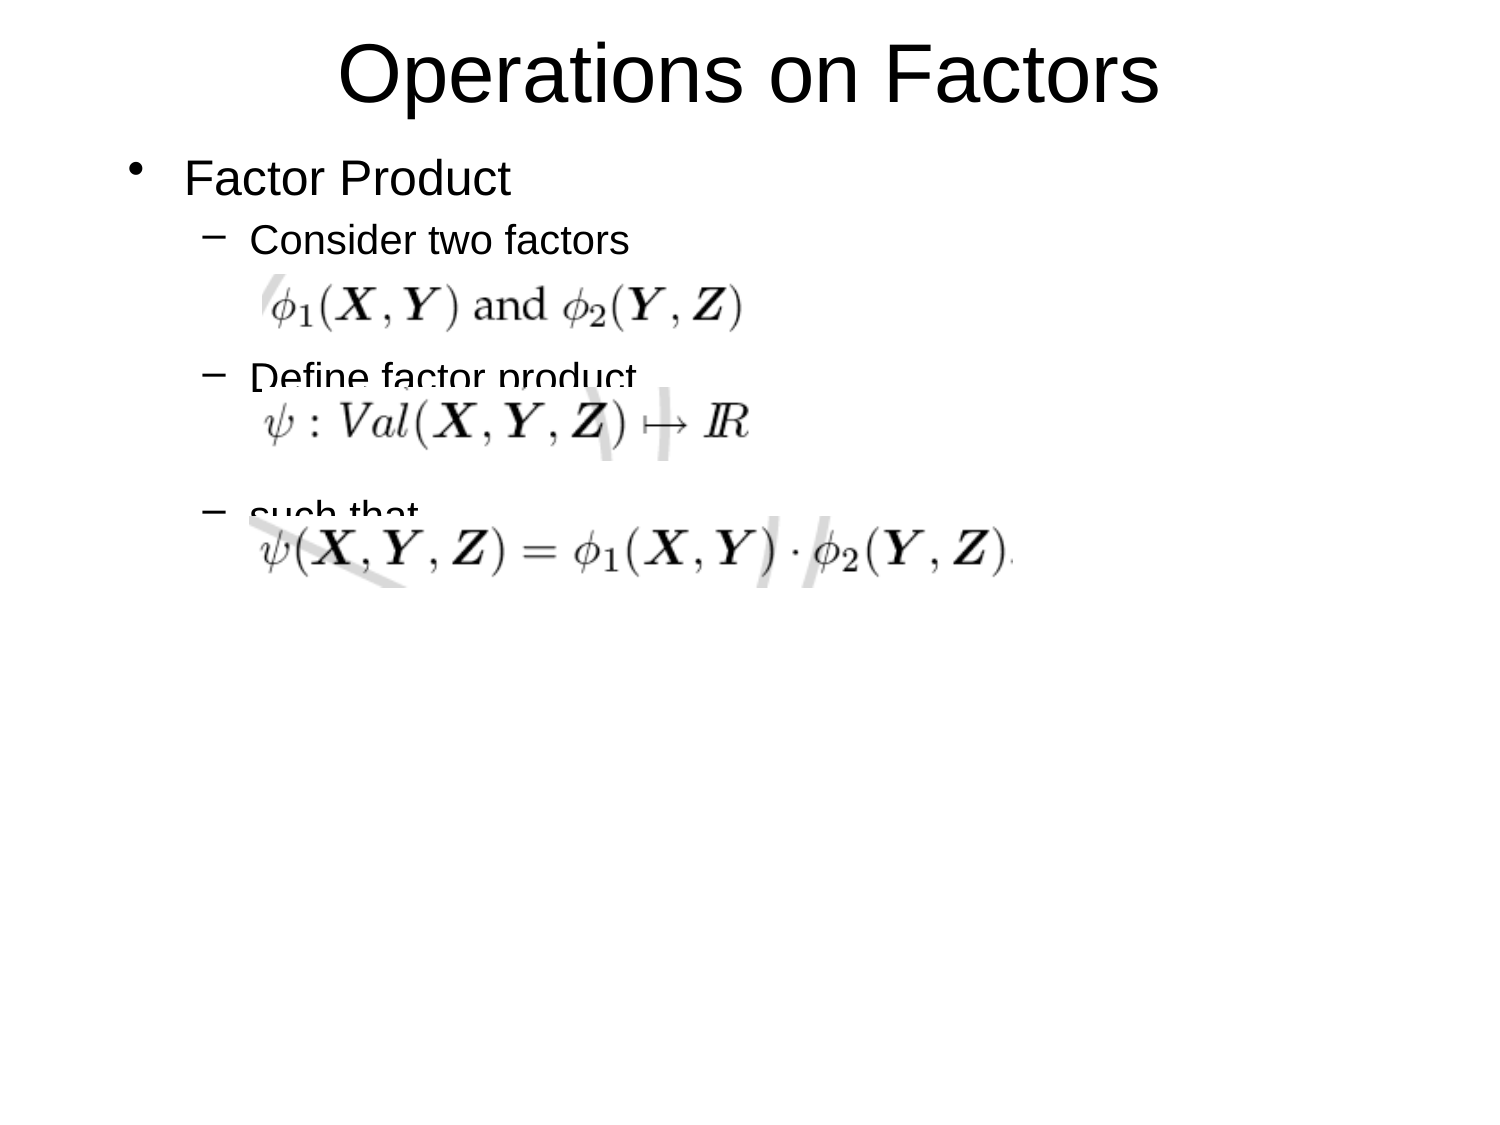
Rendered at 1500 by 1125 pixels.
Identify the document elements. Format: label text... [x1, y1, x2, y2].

title Operations on Factors [112, 12, 1388, 126]
list Factor Product Consider two factors Define factor product such that [112, 137, 1388, 1001]
picture [262, 387, 756, 461]
picture [262, 274, 751, 339]
picture [249, 515, 1013, 588]
